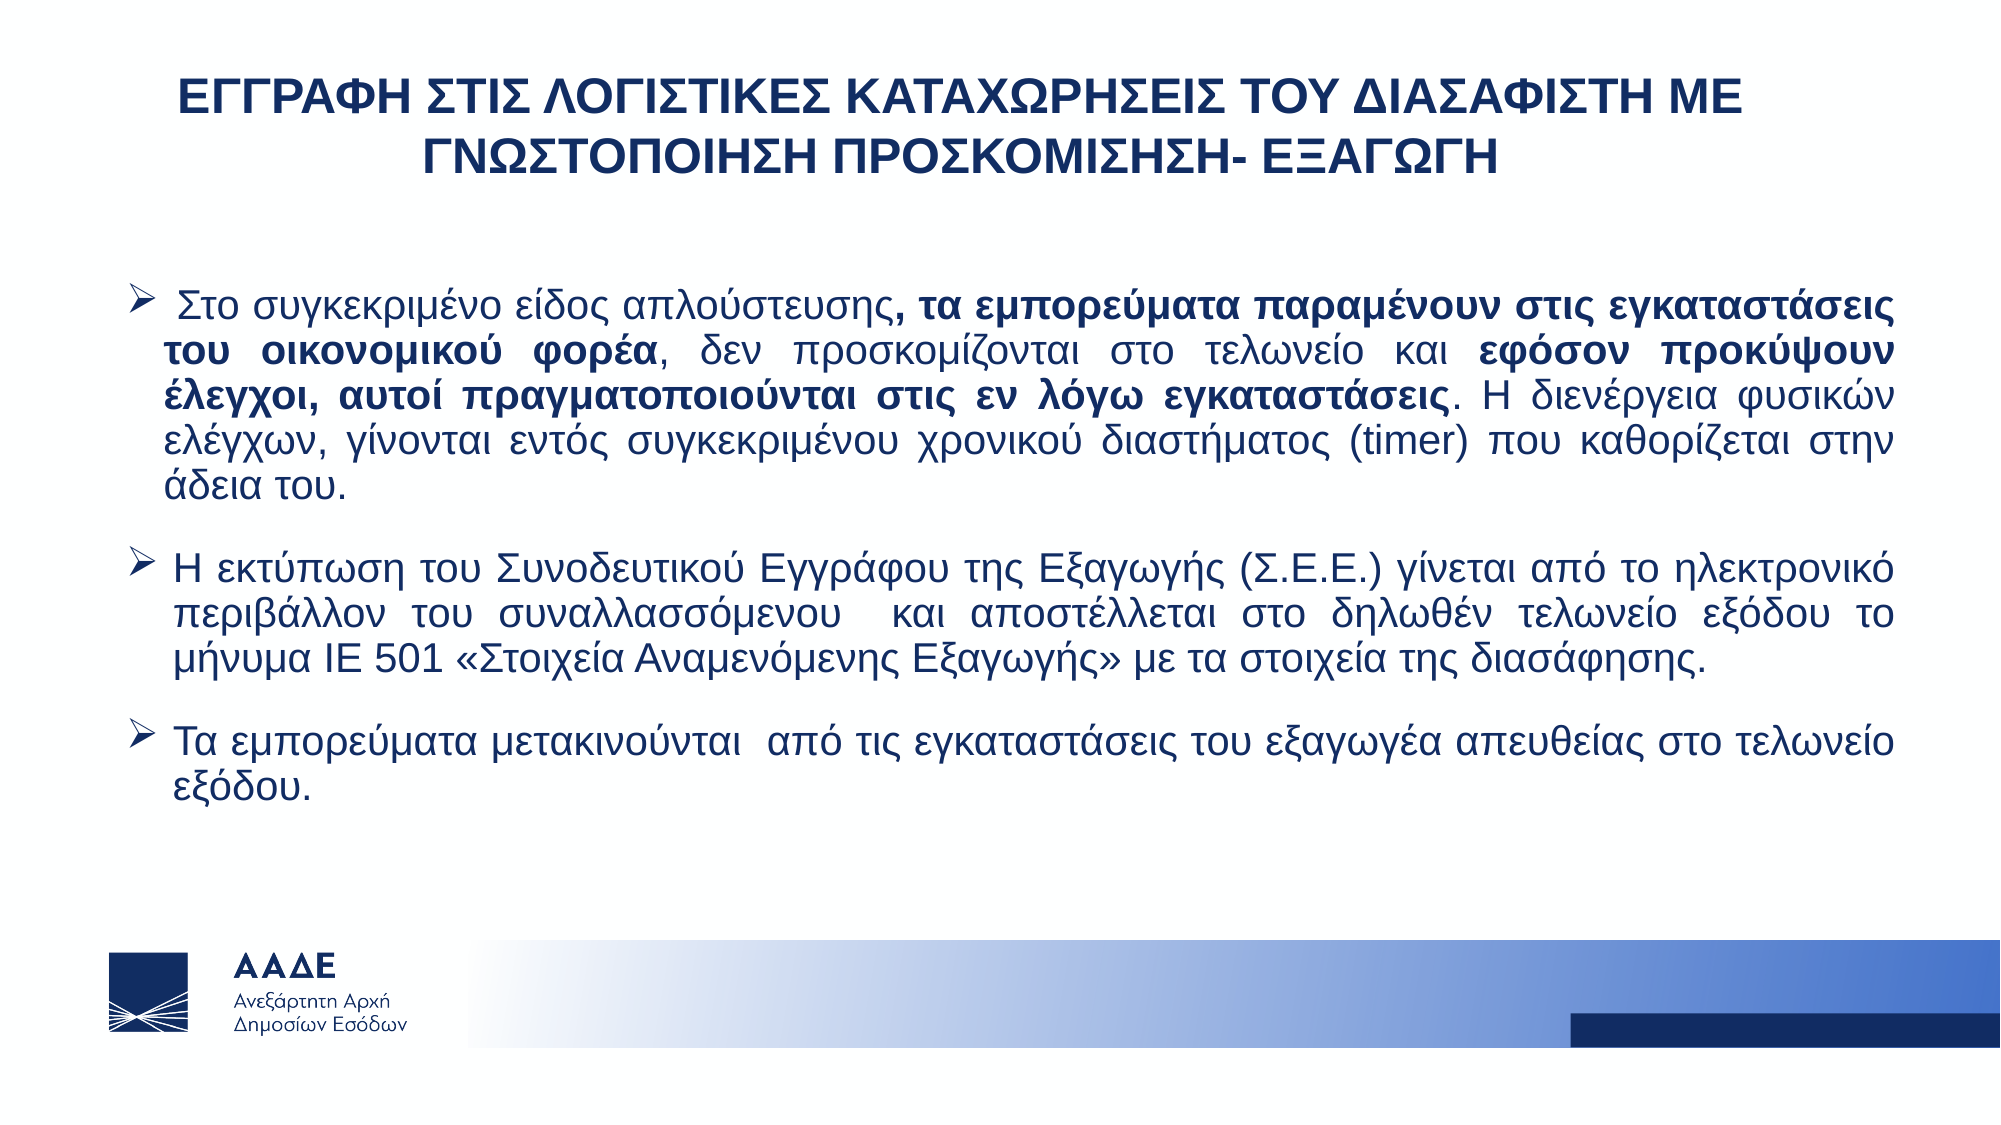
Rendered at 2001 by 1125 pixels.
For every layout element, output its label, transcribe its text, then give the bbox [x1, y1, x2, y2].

text_box ΕΓΓΡΑΦΗ ΣΤΙΣ ΛΟΓΙΣΤΙΚΕΣ ΚΑΤΑΧΩΡΗΣΕΙΣ ΤΟΥ ΔΙΑΣΑΦΙΣΤΗ ΜΕ ΓΝΩΣΤΟΠΟΙΗΣΗ ΠΡΟΣΚΟΜΙΣΗΣΗ- ΕΞΑΓΩΓΗ [127, 55, 1795, 191]
list Στο συγκεκριμένο είδος απλούστευσης, τα εμπορεύματα παραμένουν στις εγκαταστάσεις του οικονομικού φορέα, δεν προσκομίζονται στο τελωνείο και εφόσον προκύψουν έλεγχοι, αυτοί πραγματοποιούνται στις εν λόγω εγκαταστάσεις. Η διενέργεια φυσικών ελέγχων, γίνονται εντός συγκεκριμένου χρονικού διαστήματος (timer) που καθορίζεται στην άδεια του. Η εκτύπωση του Συνοδευτικού Εγγράφου της Εξαγωγής (Σ.Ε.Ε.) γίνεται από το ηλεκτρονικό περιβάλλον του συναλλασσόμενου και αποστέλλεται στο δηλωθέν τελωνείο εξόδου το μήνυμα ΙΕ 501 «Στοιχεία Αναμενόμενης Εξαγωγής» με τα στοιχεία της διασάφησης. Τα εμπορεύματα μετακινούνται από τις εγκαταστάσεις του εξαγωγέα απευθείας στο τελωνείο εξόδου. [111, 275, 1911, 930]
picture [43, 898, 473, 1090]
